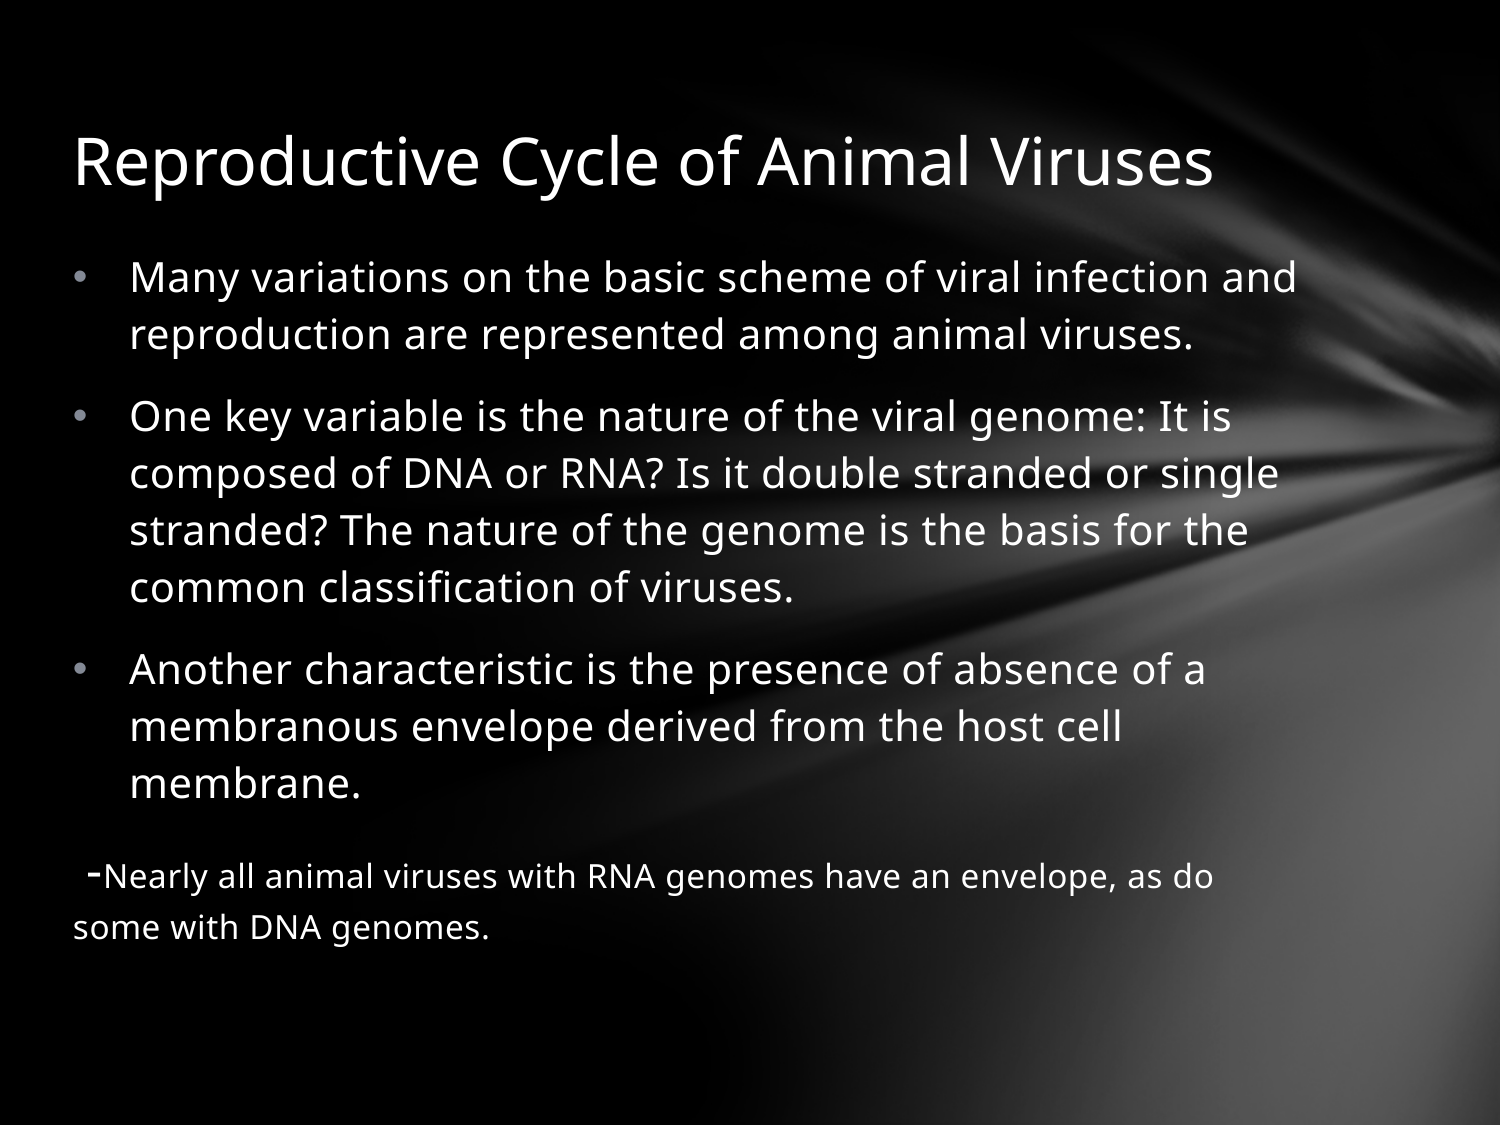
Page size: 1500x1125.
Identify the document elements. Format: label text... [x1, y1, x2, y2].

title Reproductive Cycle of Animal Viruses [57, 37, 1318, 213]
list Many variations on the basic scheme of viral infection and reproduction are represented among animal viruses. One key variable is the nature of the viral genome: It is composed of DNA or RNA? Is it double stranded or single stranded? The nature of the genome is the basis for the common classification of viruses. Another characteristic is the presence of absence of a membranous envelope derived from the host cell membrane. -Nearly all animal viruses with RNA genomes have an envelope, as do some with DNA genomes. [57, 239, 1318, 1015]
